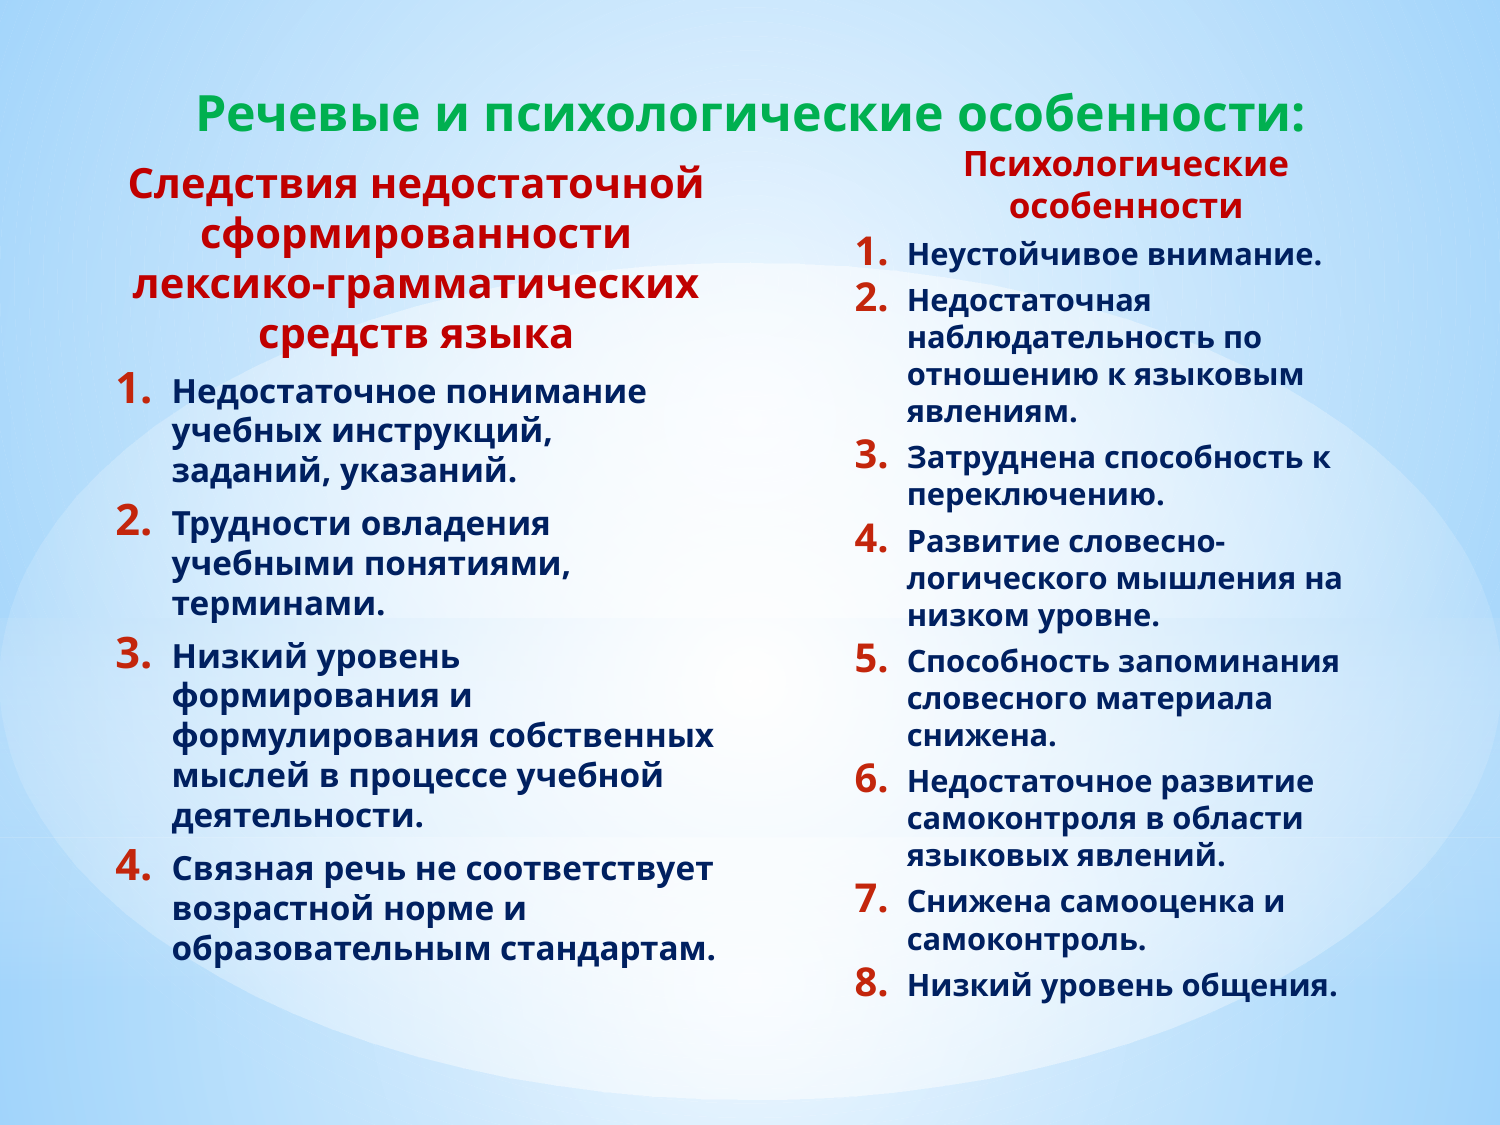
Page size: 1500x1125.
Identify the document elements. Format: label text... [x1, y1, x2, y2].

title Речевые и психологические особенности: [137, 78, 1365, 149]
list Психологические особенности Неустойчивое внимание. Недостаточная наблюдательность по отношению к языковым явлениям. Затруднена способность к переключению. Развитие словесно-логического мышления на низком уровне. Способность запоминания словесного материала снижена. Недостаточное развитие самоконтроля в области языковых явлений. Снижена самооценка и самоконтроль. Низкий уровень общения. [832, 101, 1413, 1012]
list Следствия недостаточной сформированности лексико-грамматических средств языка Недостаточное понимание учебных инструкций, заданий, указаний. Трудности овладения учебными понятиями, терминами. Низкий уровень формирования и формулирования собственных мыслей в процессе учебной деятельности. Связная речь не соответствует возрастной норме и образовательным стандартам. [100, 149, 733, 988]
